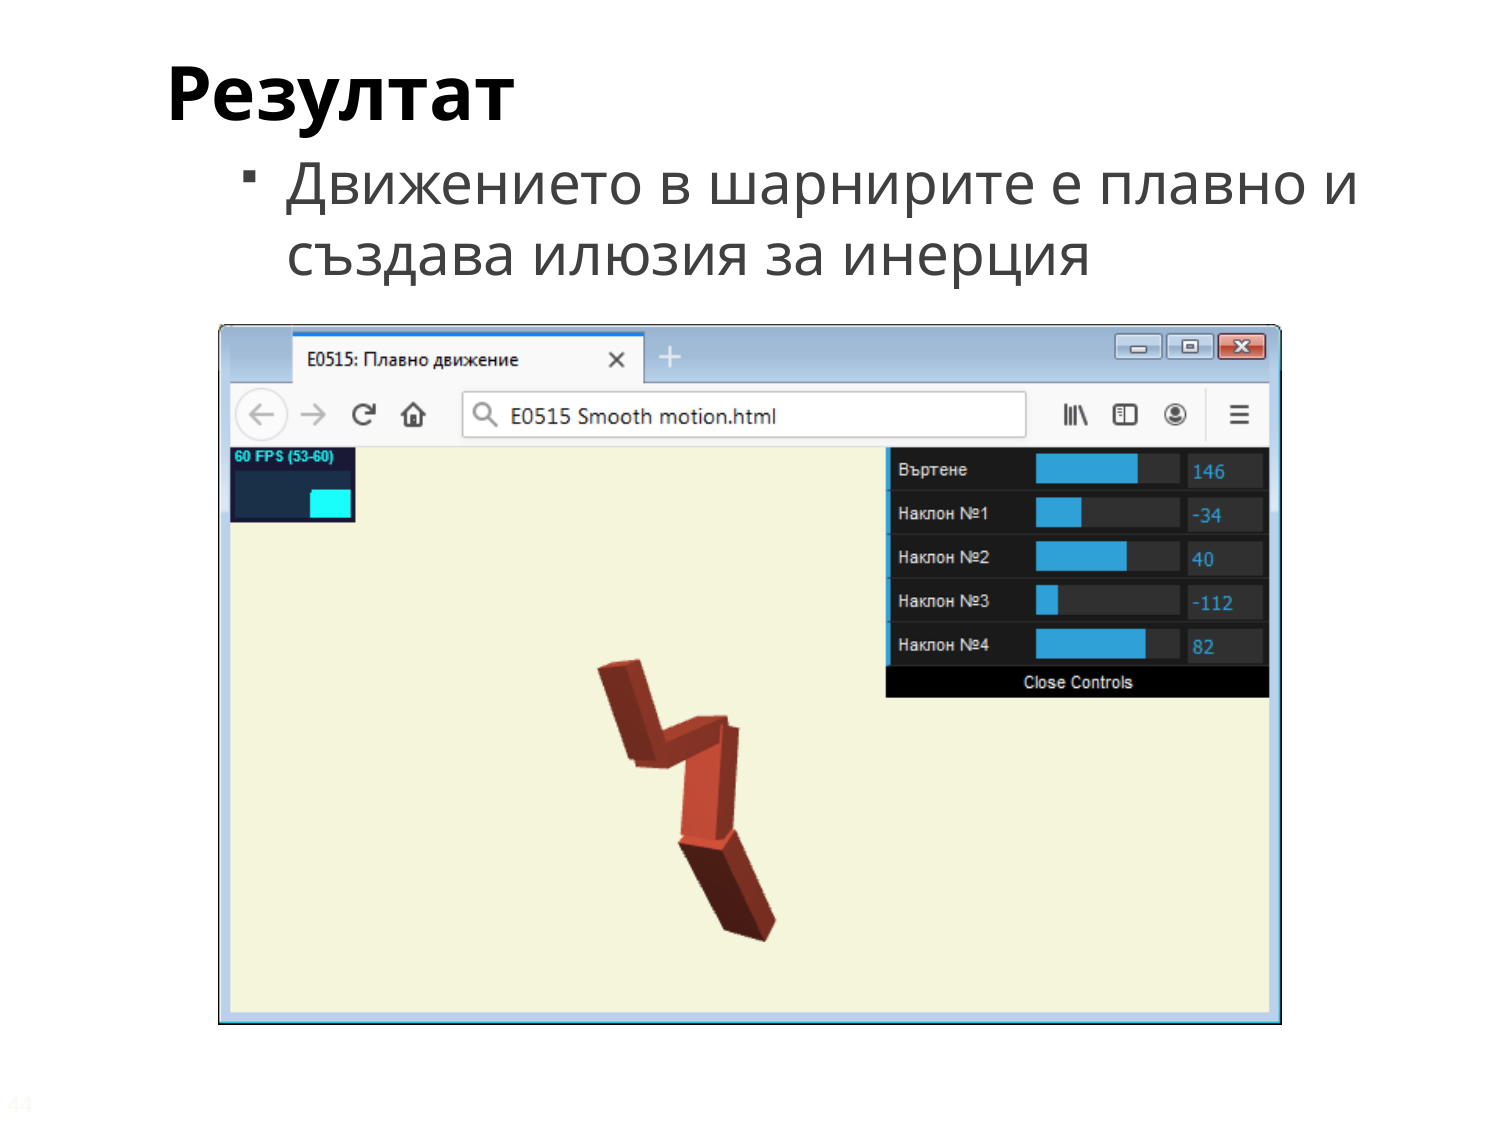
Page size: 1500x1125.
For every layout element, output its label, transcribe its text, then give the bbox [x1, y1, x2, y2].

list Резултат Движението в шарнирите е плавно и създава илюзия за инерция [150, 37, 1488, 1113]
picture [218, 324, 1282, 1026]
